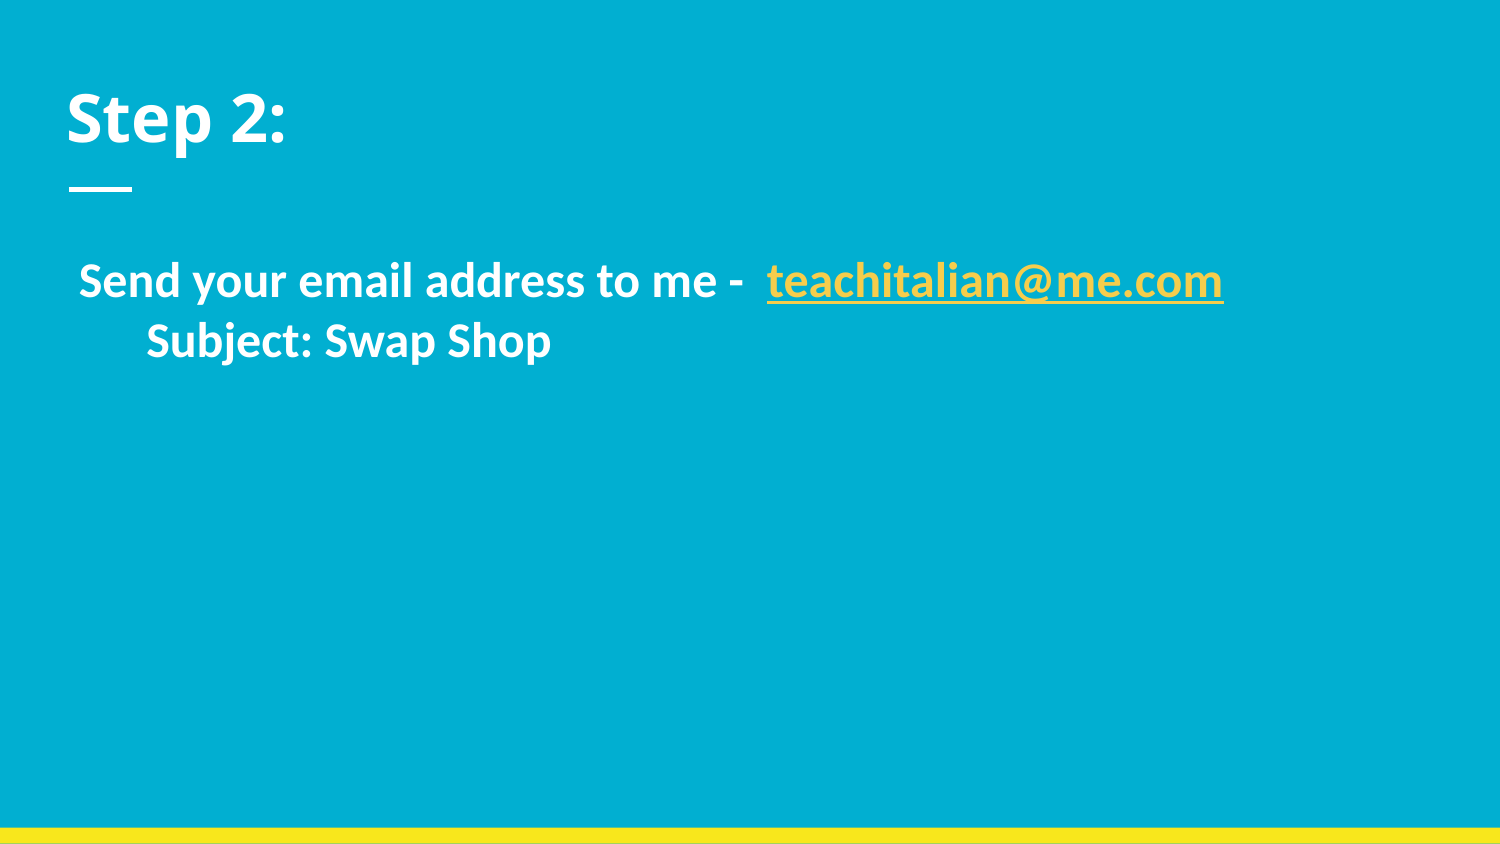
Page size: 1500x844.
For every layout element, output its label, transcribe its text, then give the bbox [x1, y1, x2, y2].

list Send your email address to me - teachitalian@me.com Subject: Swap Shop [51, 232, 1449, 750]
title Step 2: [51, 61, 1449, 167]
